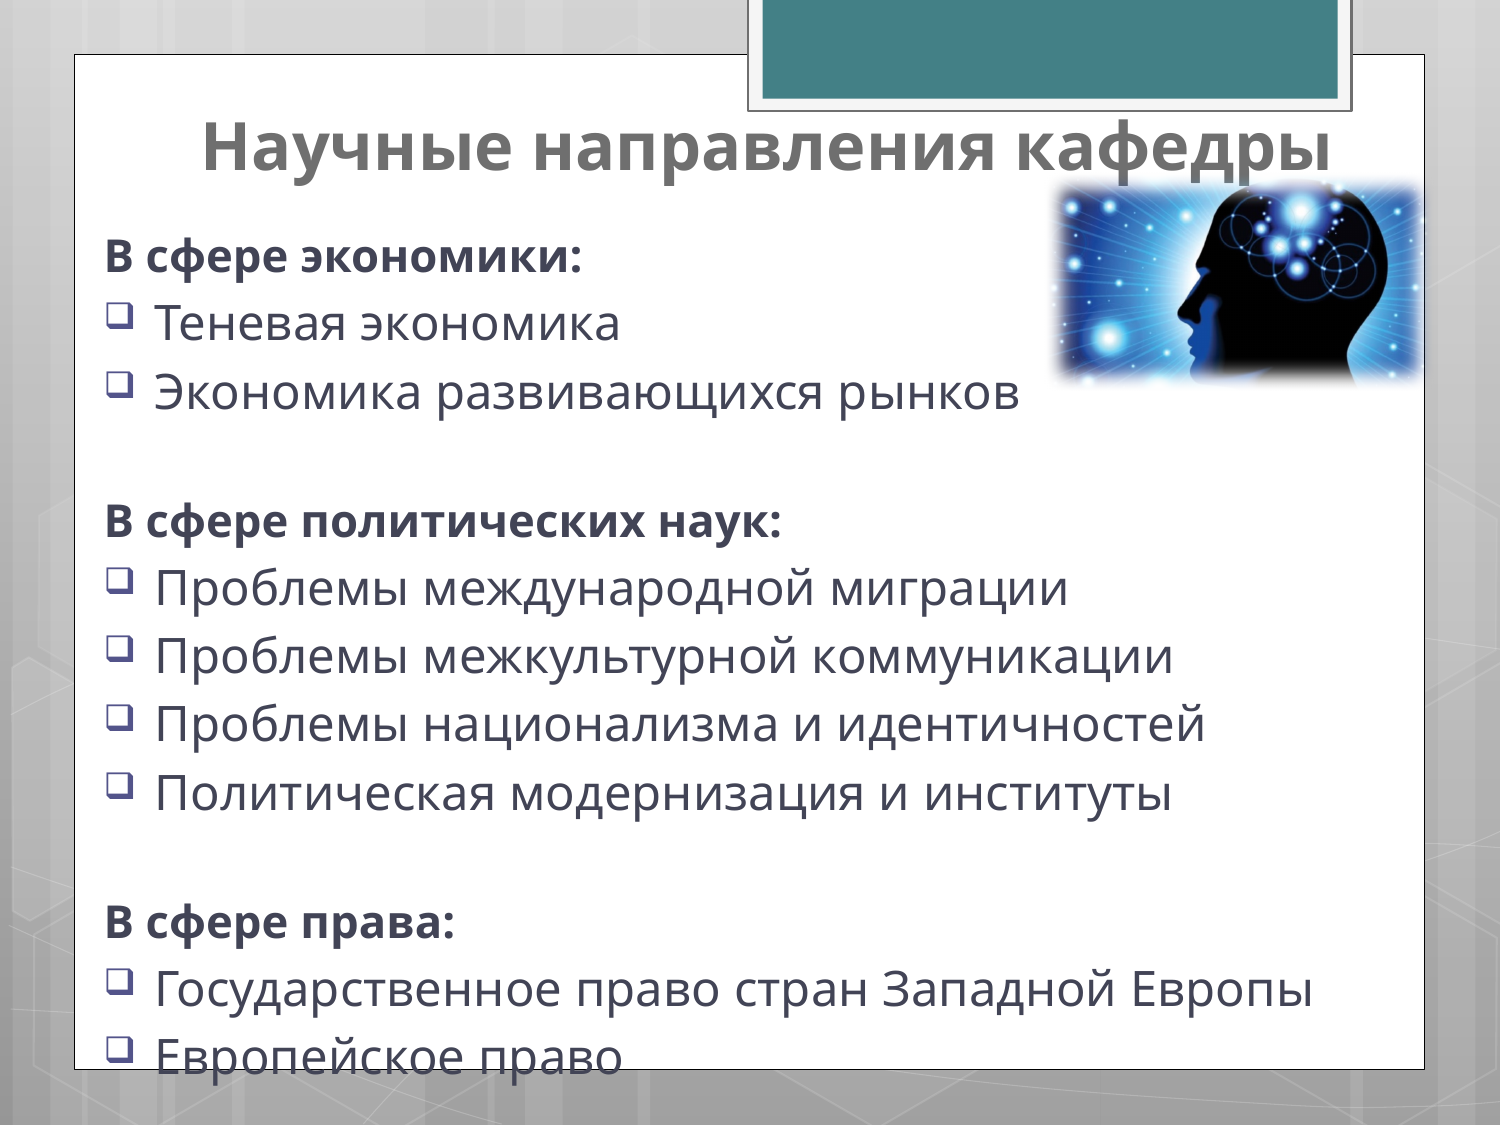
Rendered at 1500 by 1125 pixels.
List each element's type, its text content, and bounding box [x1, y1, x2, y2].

title Научные направления кафедры [105, 66, 1430, 191]
picture [1044, 172, 1435, 393]
list В сфере экономики: Теневая экономика Экономика развивающихся рынков В сфере политических наук: Проблемы международной миграции Проблемы межкультурной коммуникации Проблемы национализма и идентичностей Политическая модернизация и институты В сфере права: Государственное право стран Западной Европы Европейское право [88, 219, 1459, 1094]
